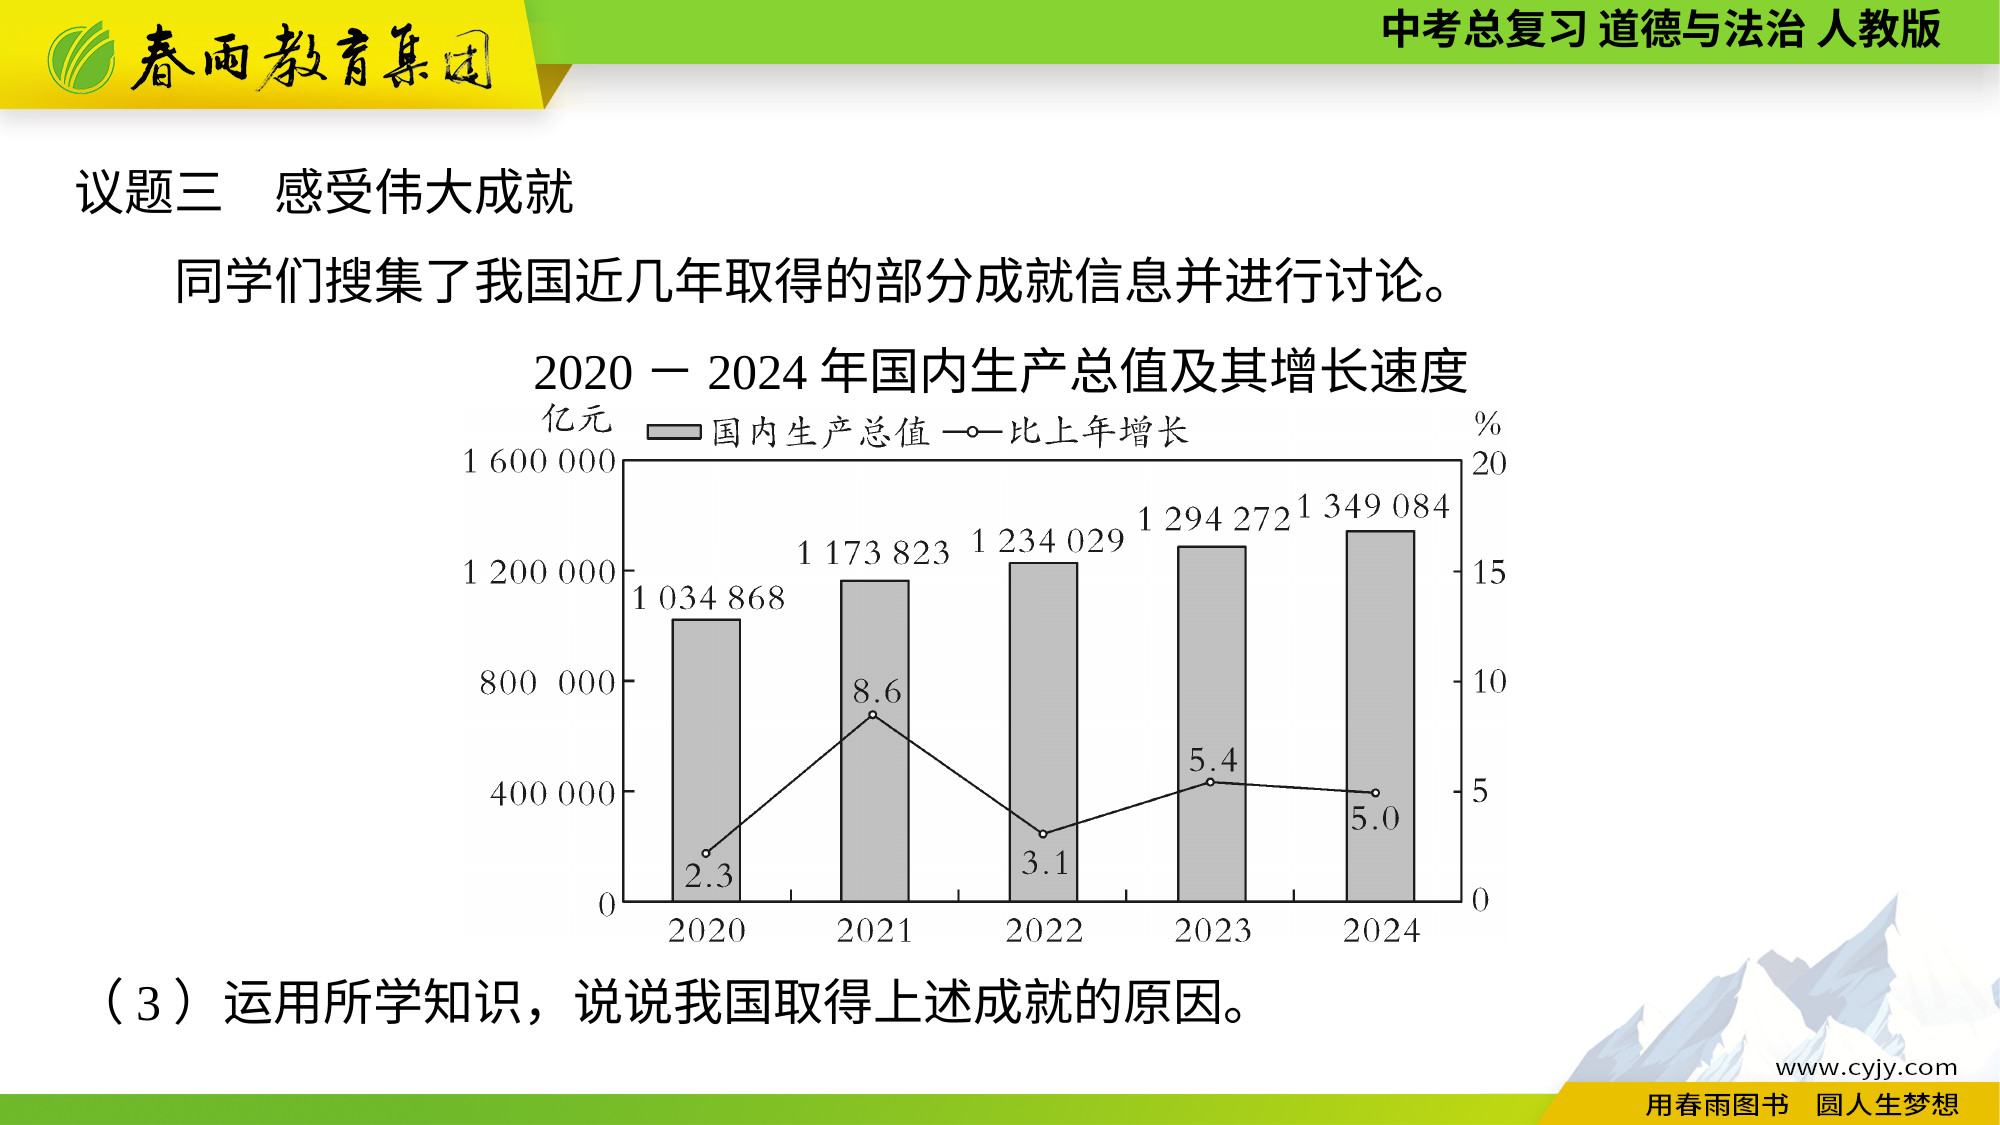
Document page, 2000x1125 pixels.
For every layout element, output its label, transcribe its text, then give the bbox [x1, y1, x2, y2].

picture [0, 0, 2000, 1125]
list 议题三 感受伟大成就 同学们搜集了我国近几年取得的部分成就信息并进行讨论。 2020－2024年国内生产总值及其增长速度 （3）运用所学知识，说说我国取得上述成就的原因。 [59, 122, 1944, 1047]
